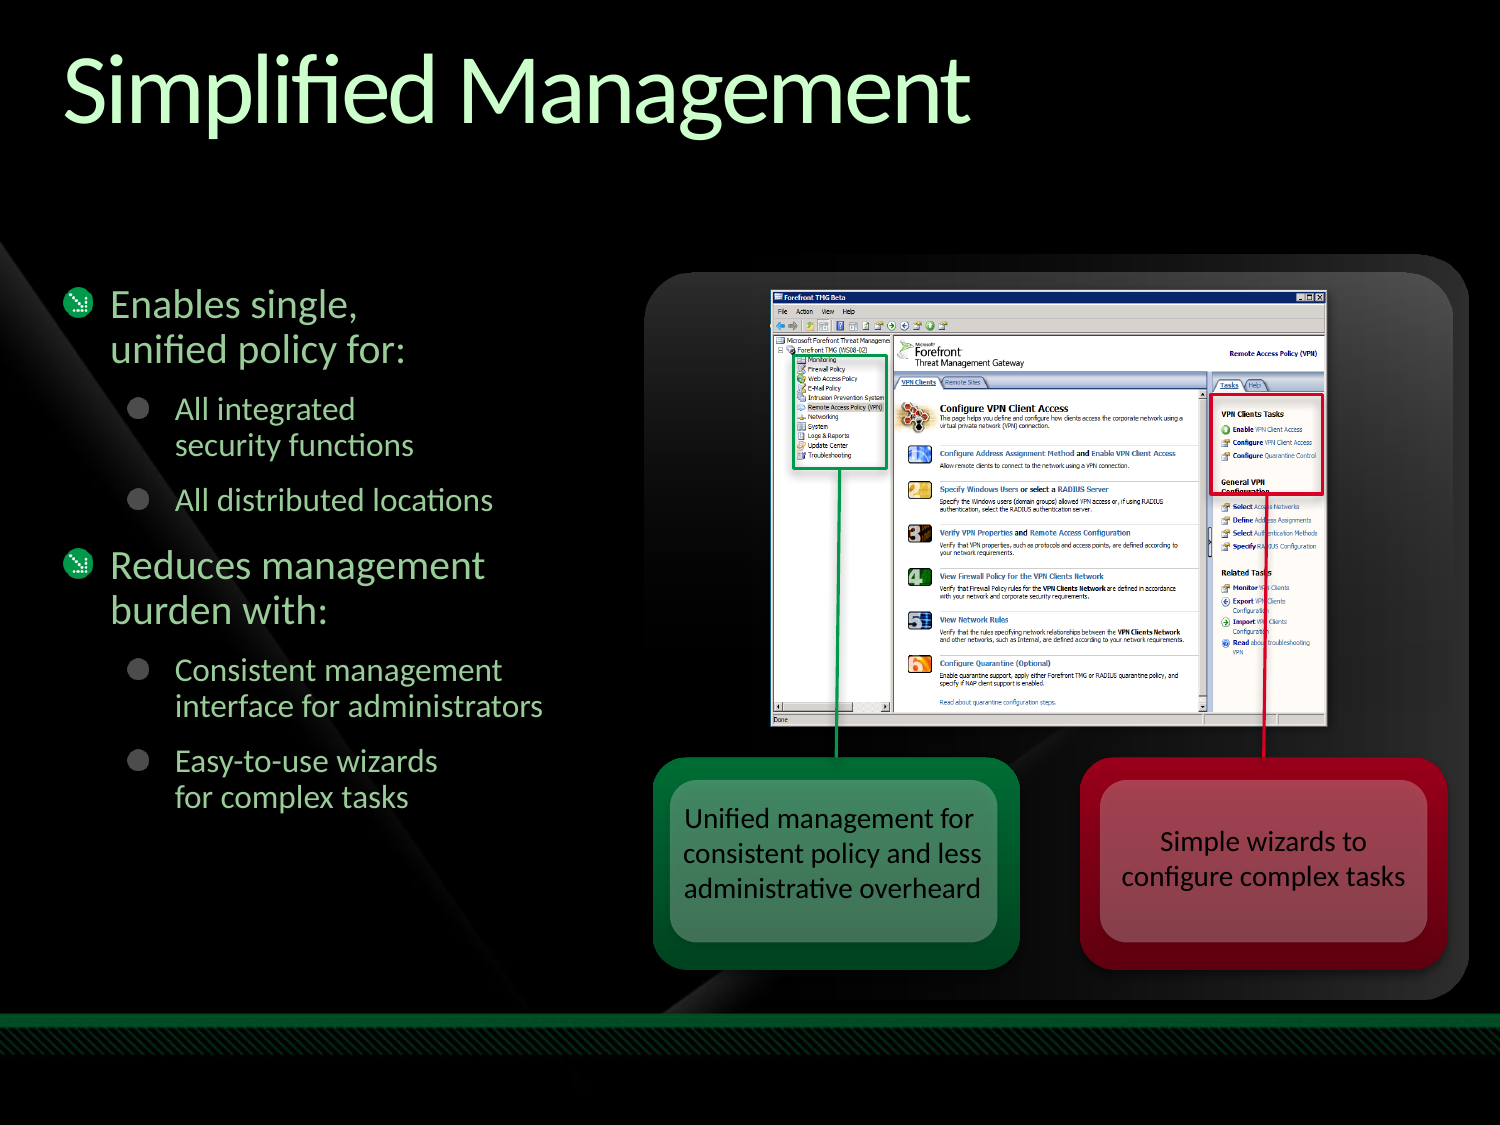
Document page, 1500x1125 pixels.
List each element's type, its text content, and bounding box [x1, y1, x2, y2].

text_box [1099, 779, 1429, 944]
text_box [769, 289, 1328, 727]
text_box [652, 757, 1021, 970]
text_box [669, 913, 999, 944]
text_box [673, 779, 994, 792]
text_box Simple wizards to configure complex tasks [1106, 815, 1422, 900]
text_box [624, 254, 1469, 1000]
text_box [644, 272, 1453, 713]
picture [0, 0, 1500, 1125]
title Simplified Management [62, 37, 1438, 147]
text_box [1080, 757, 1448, 970]
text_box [1133, 623, 1398, 628]
text_box Enables single, unified policy for: All integrated security functions All distributed locations Reduces management burden with: Consistent management interface for administrators Easy-to-use wizards for complex tasks [37, 275, 638, 881]
text_box Unified management for consistent policy and less administrative overheard [665, 792, 1000, 913]
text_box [693, 611, 983, 616]
